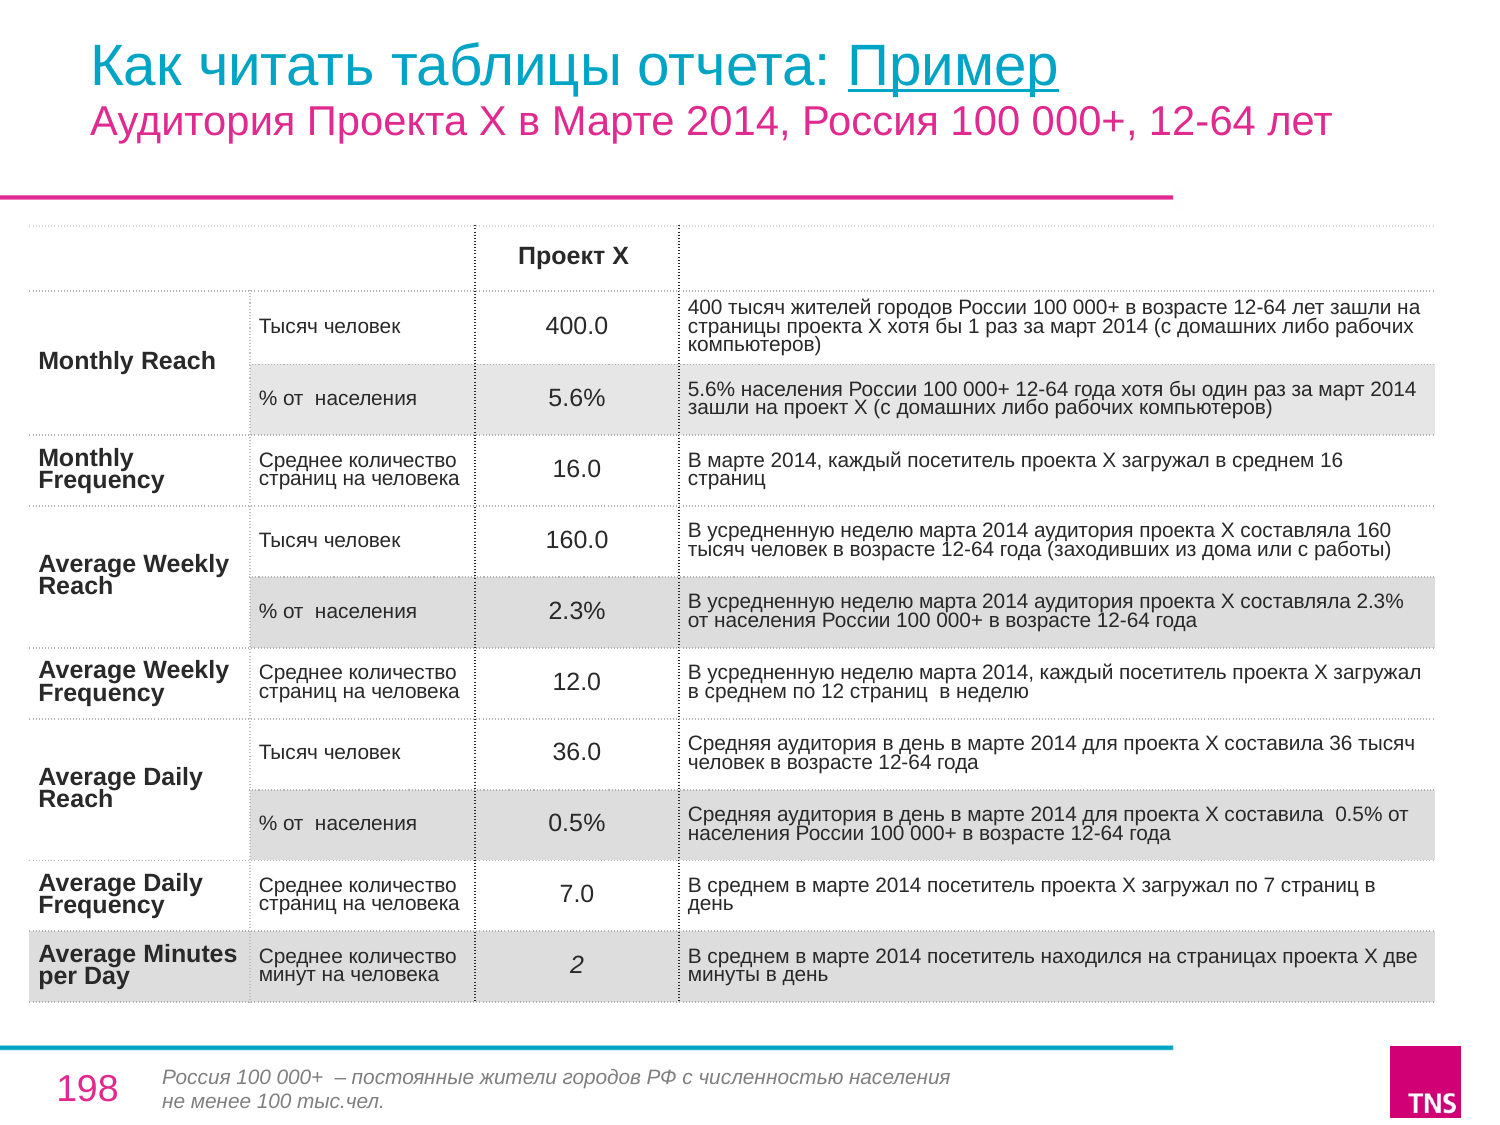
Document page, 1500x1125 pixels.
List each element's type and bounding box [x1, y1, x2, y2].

title [74, 8, 1476, 187]
table_header [29, 226, 1435, 291]
text_box [125, 1052, 1375, 1121]
picture [0, 0, 1500, 1125]
table_cell [29, 291, 1435, 1002]
text_box [75, 62, 1475, 175]
slide_number [40, 1055, 392, 1125]
